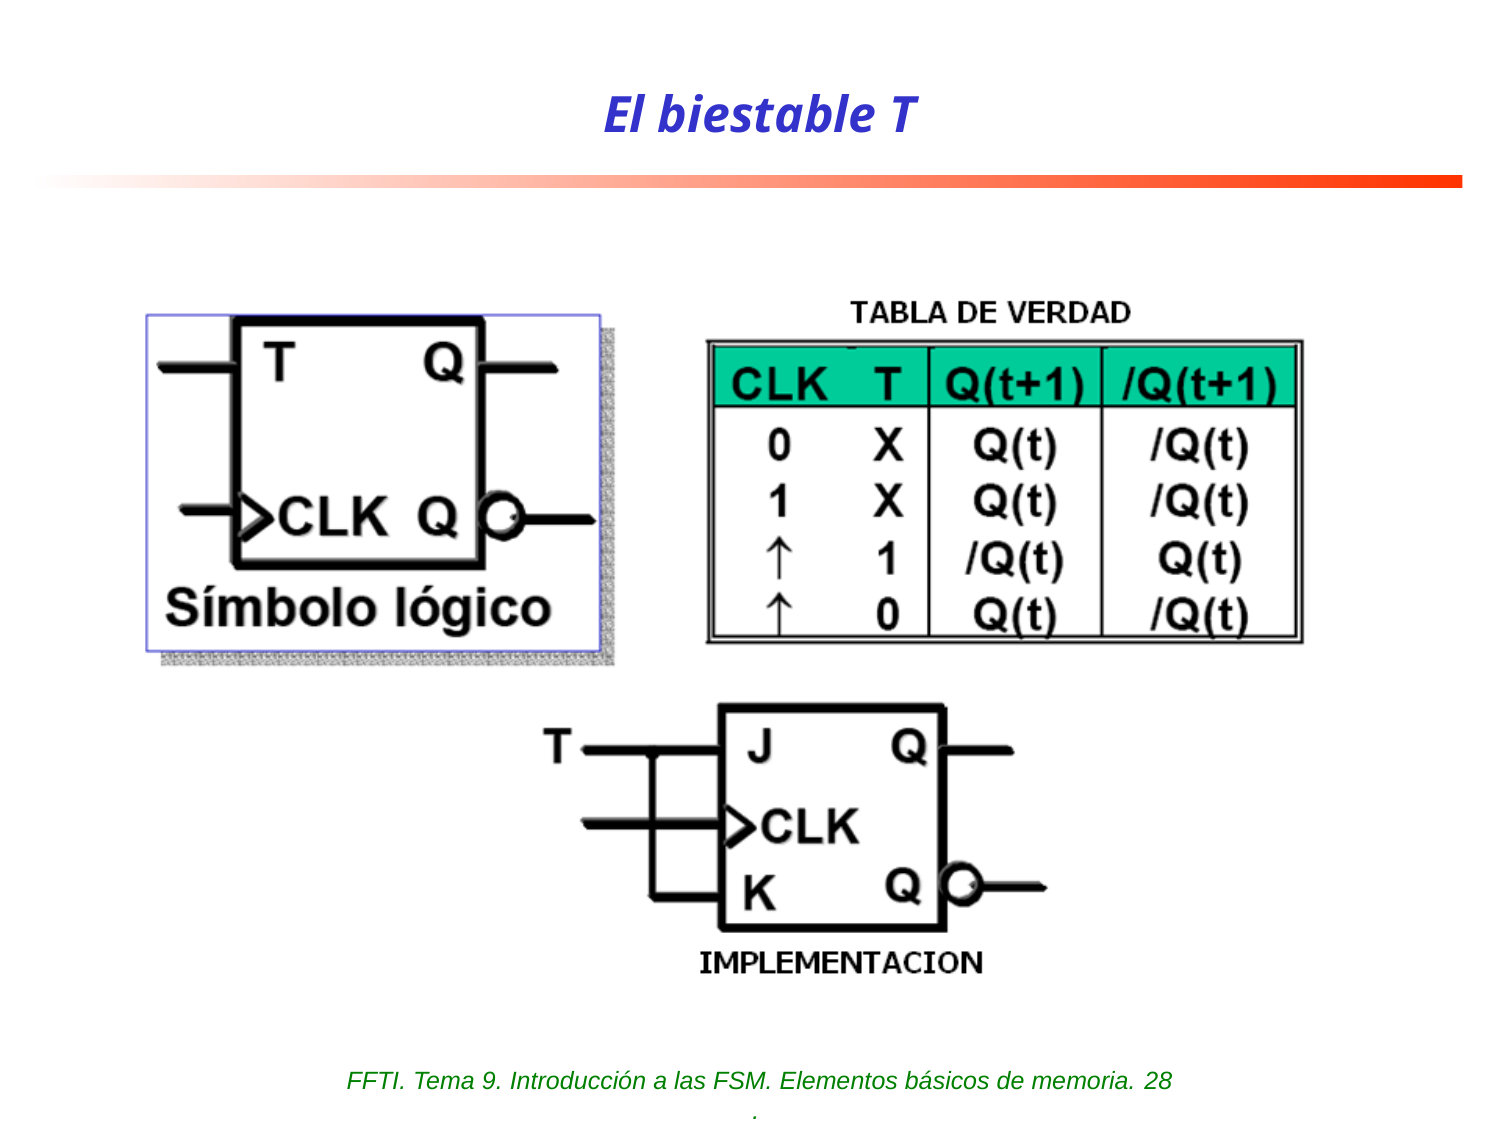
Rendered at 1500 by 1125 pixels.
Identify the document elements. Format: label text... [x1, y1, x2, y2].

title El biestable T [68, 49, 1451, 176]
footer FFTI. Tema 9. Introducción a las FSM. Elementos básicos de memoria. 28 . [68, 1056, 1451, 1103]
picture [130, 291, 1370, 984]
